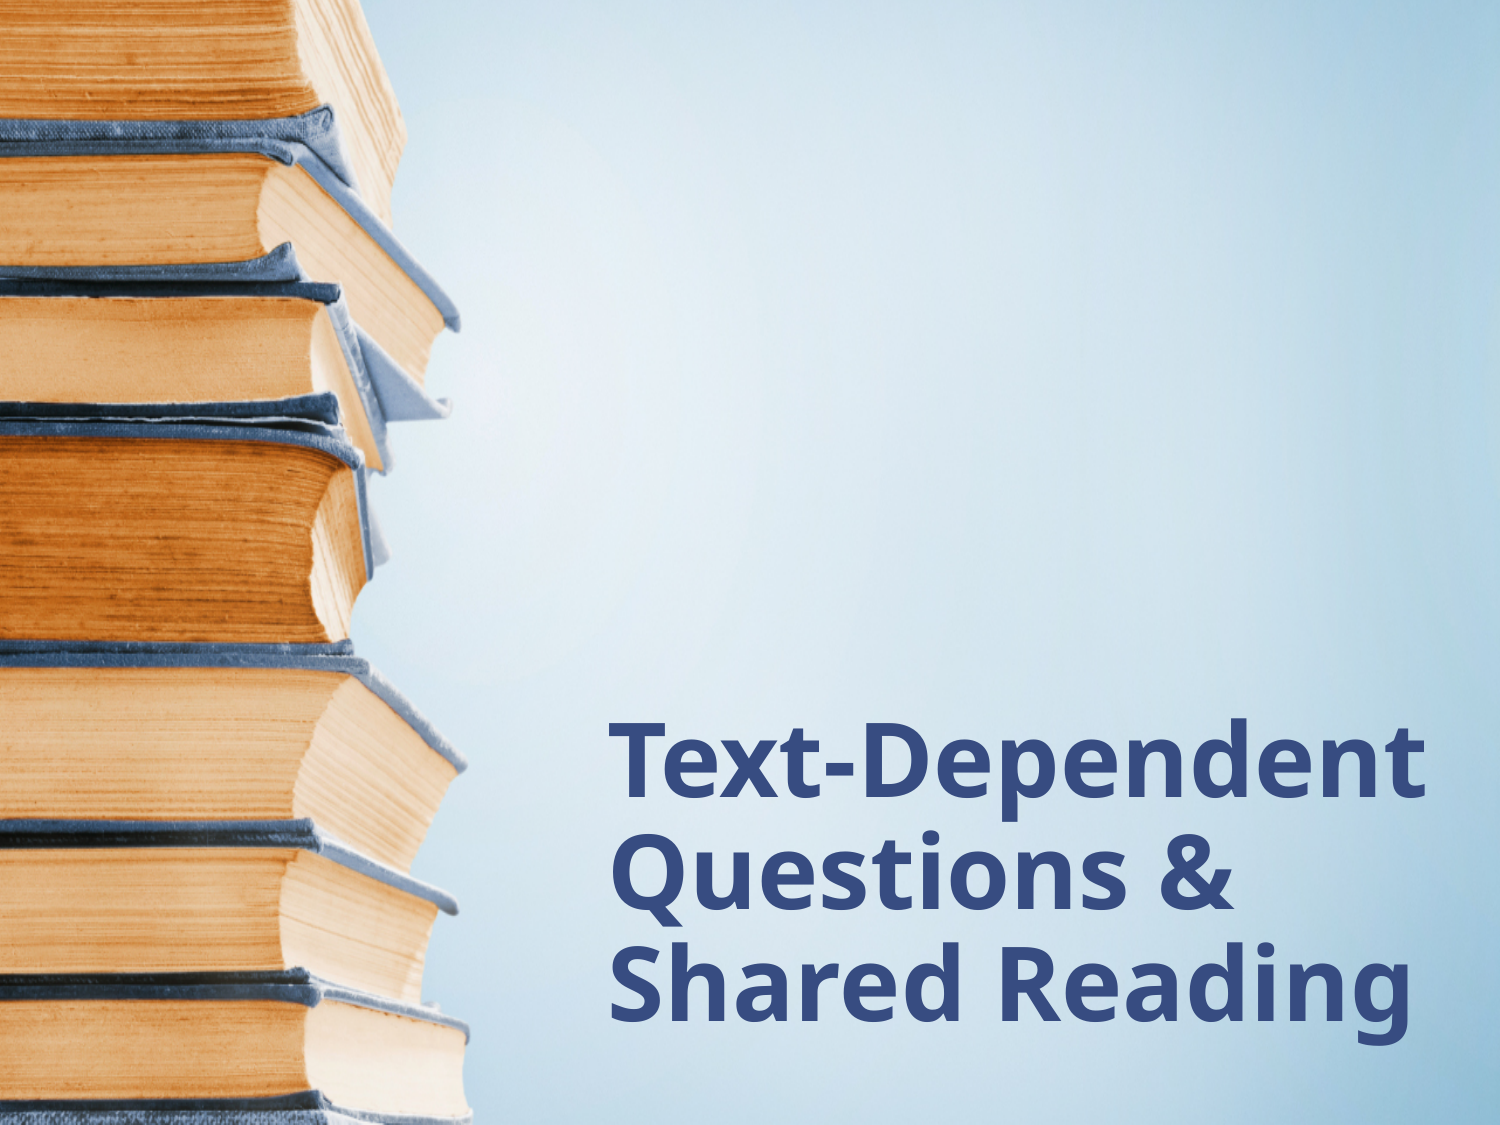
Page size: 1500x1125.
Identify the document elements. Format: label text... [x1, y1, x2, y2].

picture [0, 0, 1500, 1125]
title Text-Dependent Questions & Shared Reading [587, 512, 1450, 1054]
